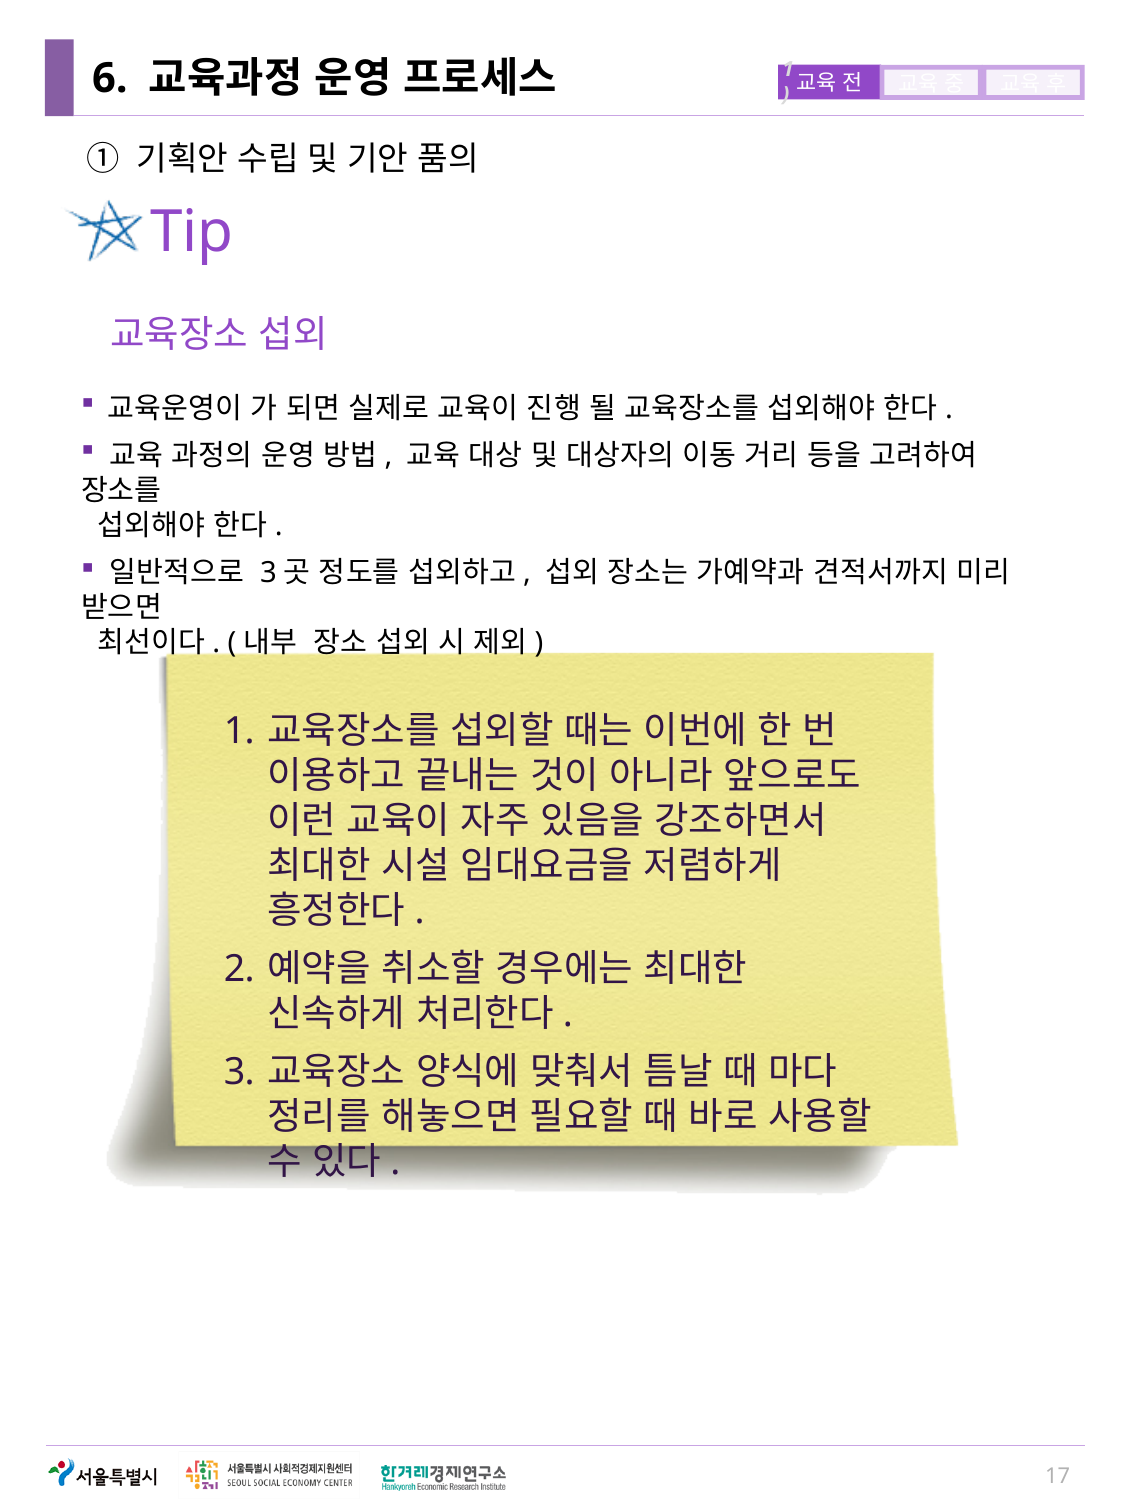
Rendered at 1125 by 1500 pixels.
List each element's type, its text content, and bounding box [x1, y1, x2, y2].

text_box 교육장소 섭외 [95, 289, 799, 363]
title 6. 교육과정 운영 프로세스 [77, 49, 1034, 110]
picture [67, 589, 1037, 1248]
picture [381, 1465, 506, 1491]
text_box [780, 55, 1083, 98]
picture [178, 1451, 360, 1499]
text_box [58, 185, 360, 272]
slide_number 17 [832, 1436, 1086, 1500]
text_box ① 기획안 수립 및 기안 품의 [71, 130, 494, 185]
picture [48, 1457, 157, 1486]
text_box 교육운영이 가 되면 실제로 교육이 진행 될 교육장소를 섭외해야 한다. 교육 과정의 운영 방법, 교육 대상 및 대상자의 이동 거리 등을 고려하여 장소를 섭외해야 한다. 일반적으로 3곳 정도를 섭외하고, 섭외 장소는 가예약과 견적서까지 미리 받으면 최선이다. (내부 장소 섭외 시 제외) [66, 381, 1071, 667]
